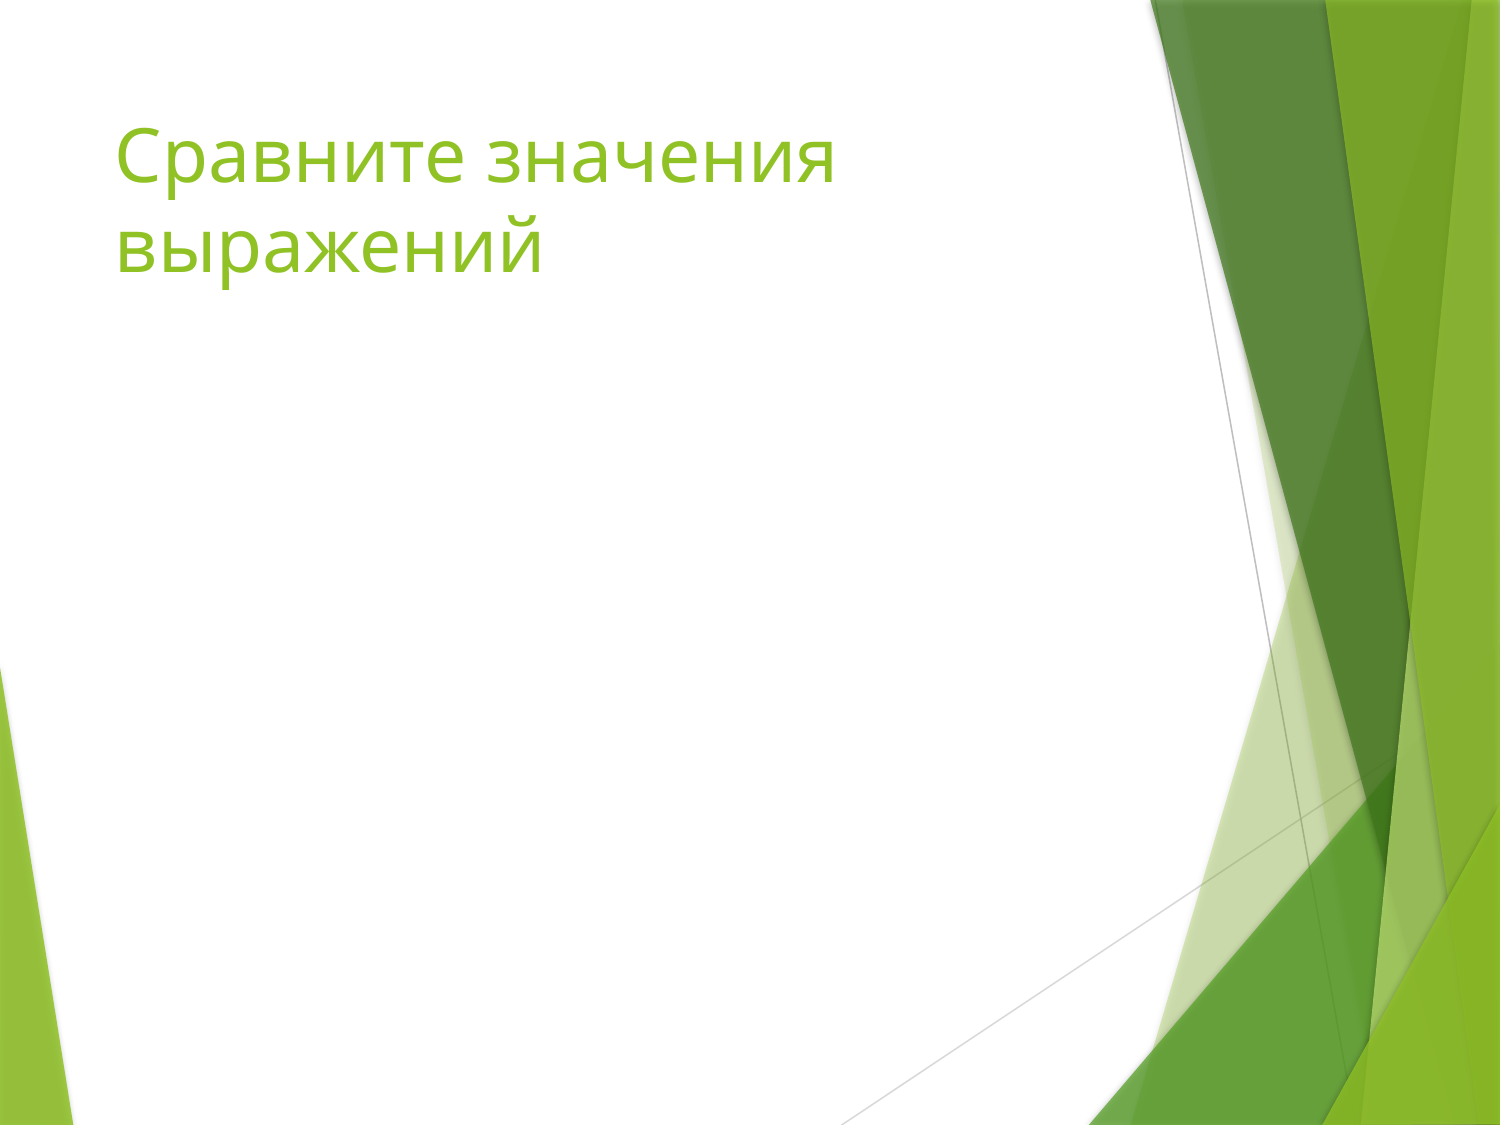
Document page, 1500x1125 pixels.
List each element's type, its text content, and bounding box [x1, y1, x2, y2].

title Сравните значения выражений [99, 99, 1142, 317]
